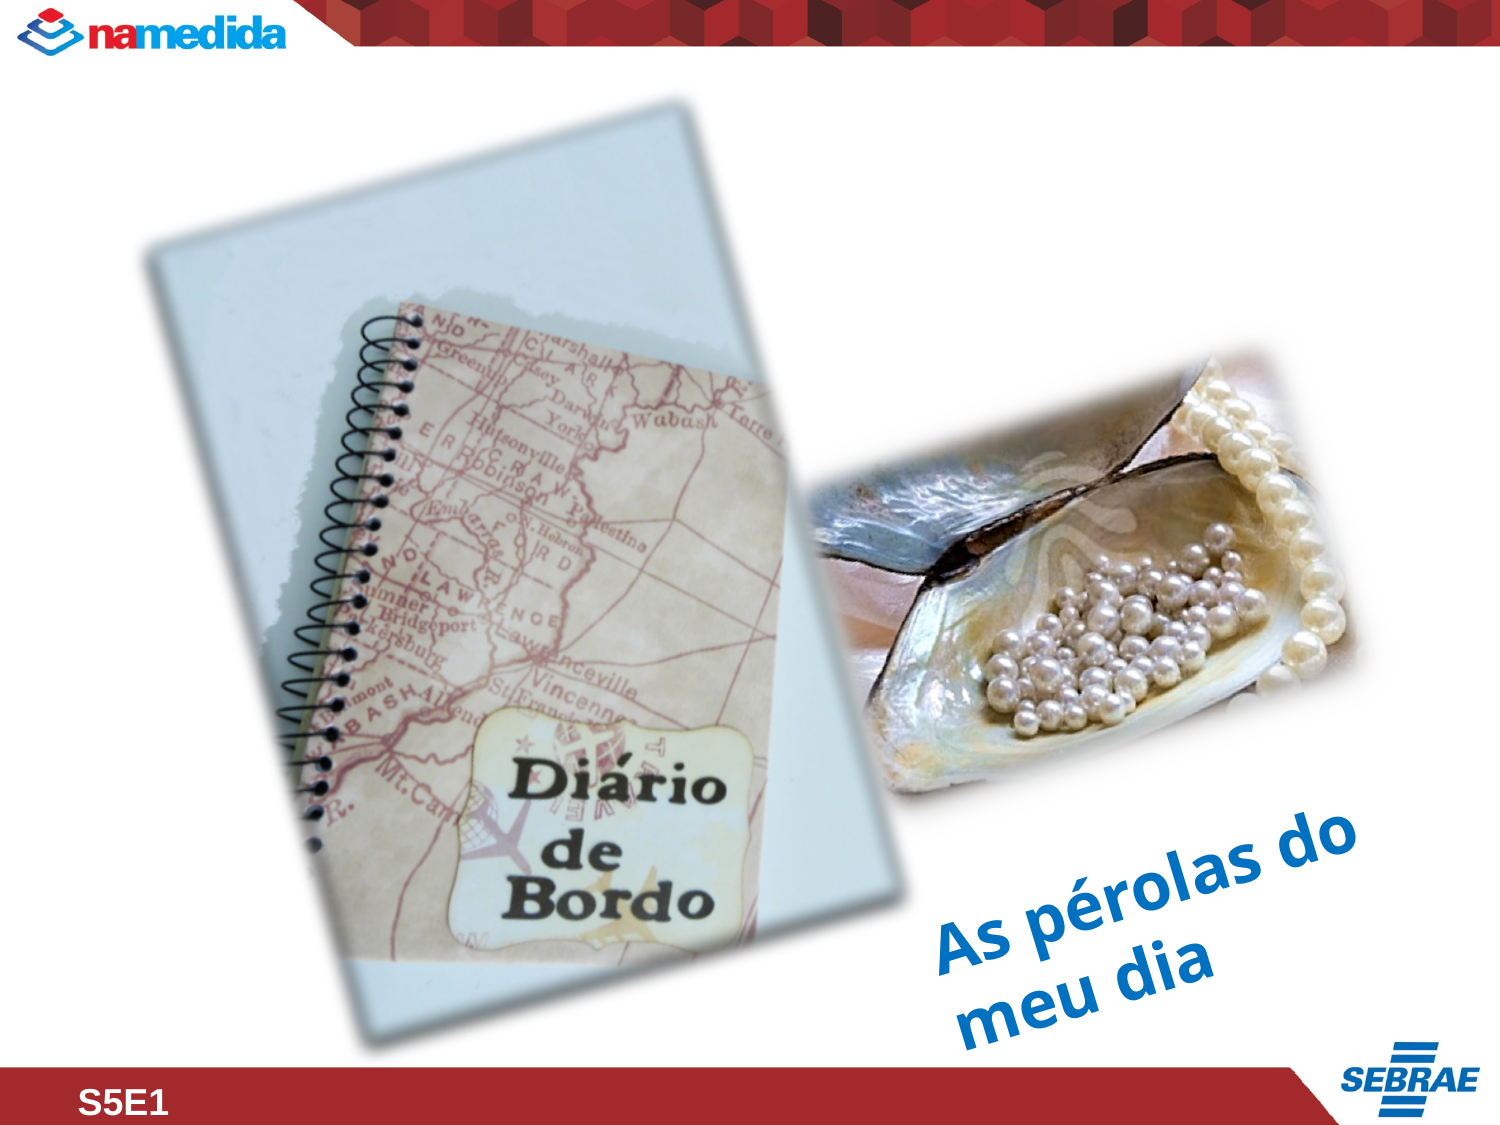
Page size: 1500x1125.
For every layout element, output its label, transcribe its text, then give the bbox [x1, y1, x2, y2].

text_box As pérolas do meu dia [905, 727, 1500, 1077]
picture [0, 0, 1500, 1125]
text_box S5E1 [63, 1070, 194, 1125]
